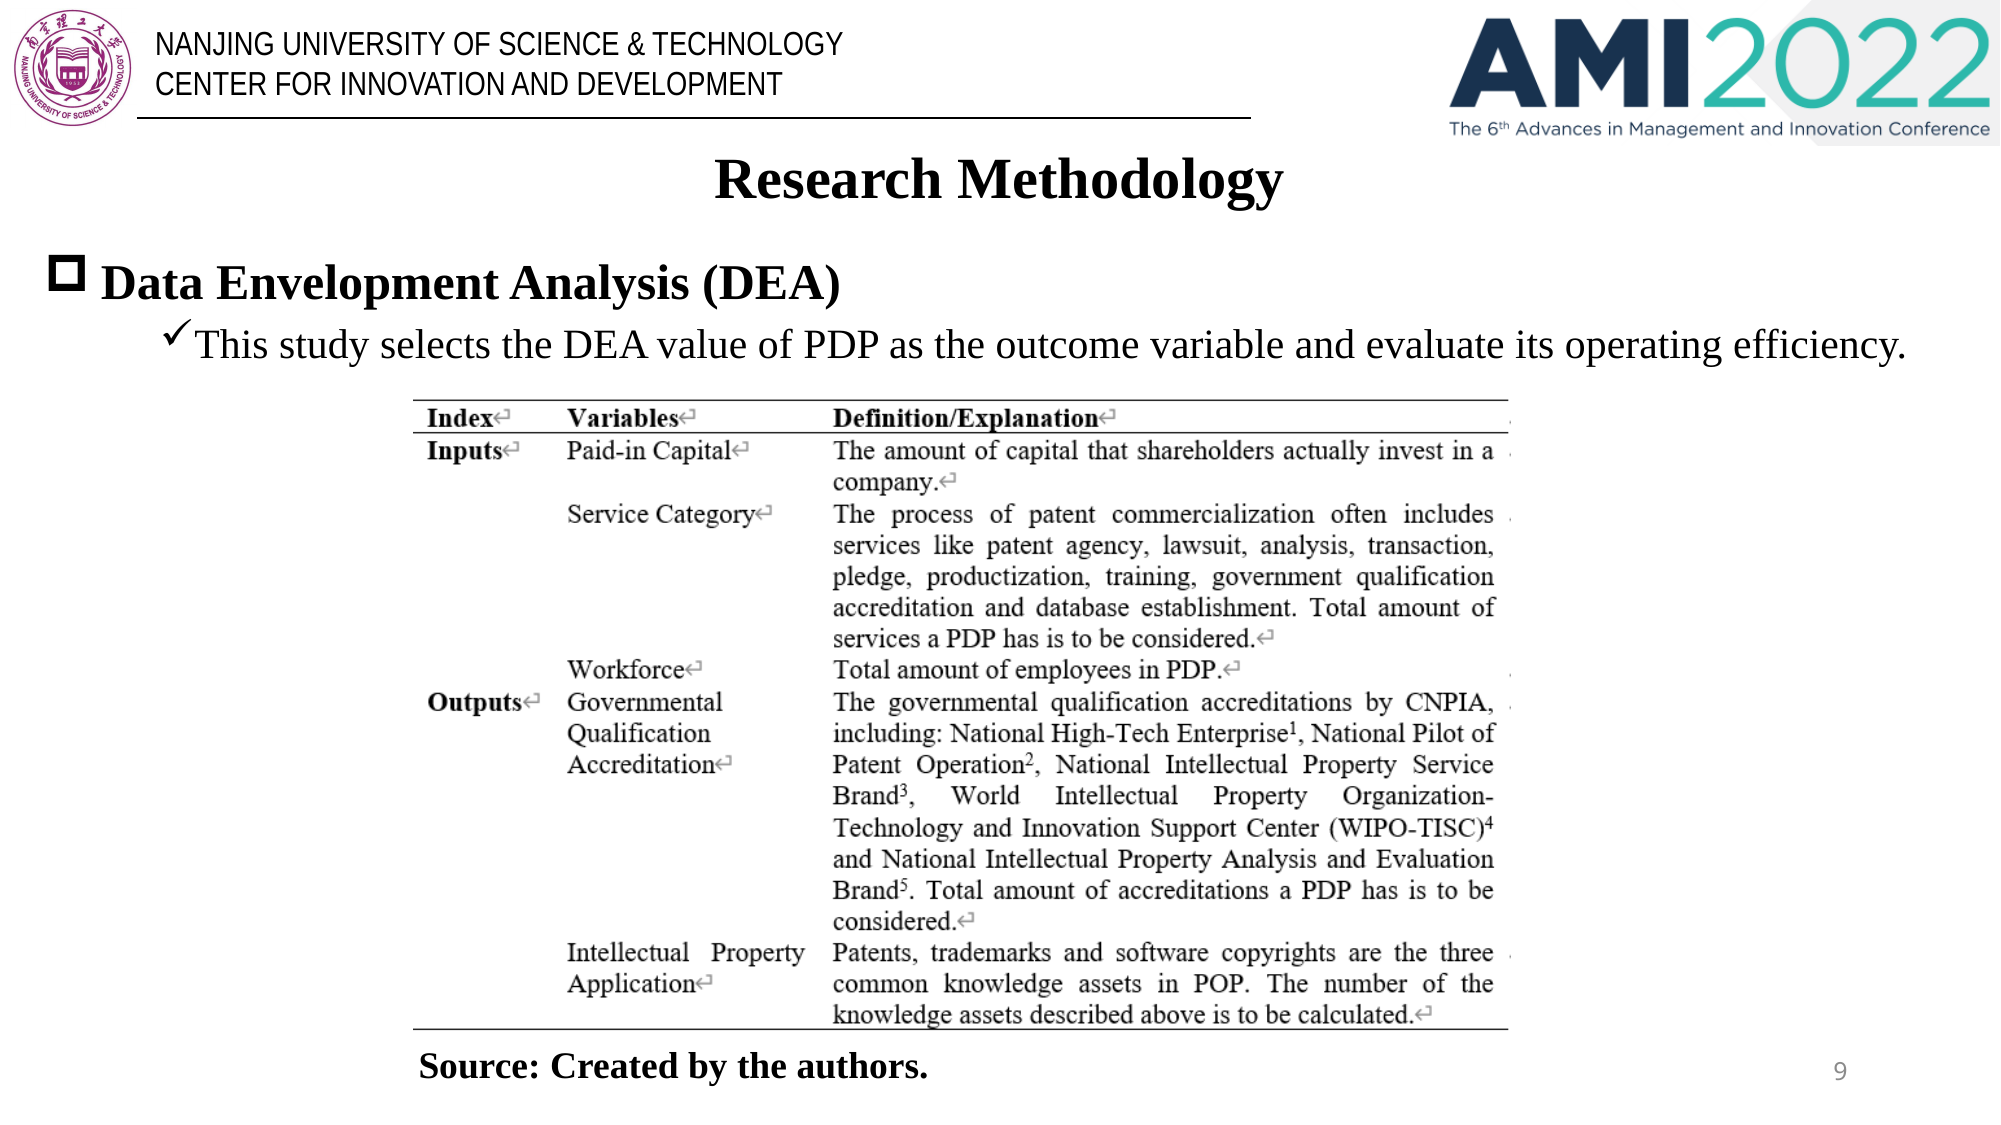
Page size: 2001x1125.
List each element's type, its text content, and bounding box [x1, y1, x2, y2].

picture [10, 8, 137, 128]
text_box NANJING UNIVERSITY OF SCIENCE & TECHNOLOGY CENTER FOR INNOVATION AND DEVELOPMENT [140, 14, 860, 99]
picture [413, 392, 1511, 1034]
text_box Data Envelopment Analysis (DEA) This study selects the DEA value of PDP as the outcome variable and evaluate its operating efficiency. [29, 233, 1971, 374]
picture [1438, 0, 2000, 146]
text_box Source: Created by the authors. [403, 1033, 1439, 1094]
title Research Methodology [0, 99, 2000, 259]
slide_number 9 [1412, 1042, 1863, 1103]
